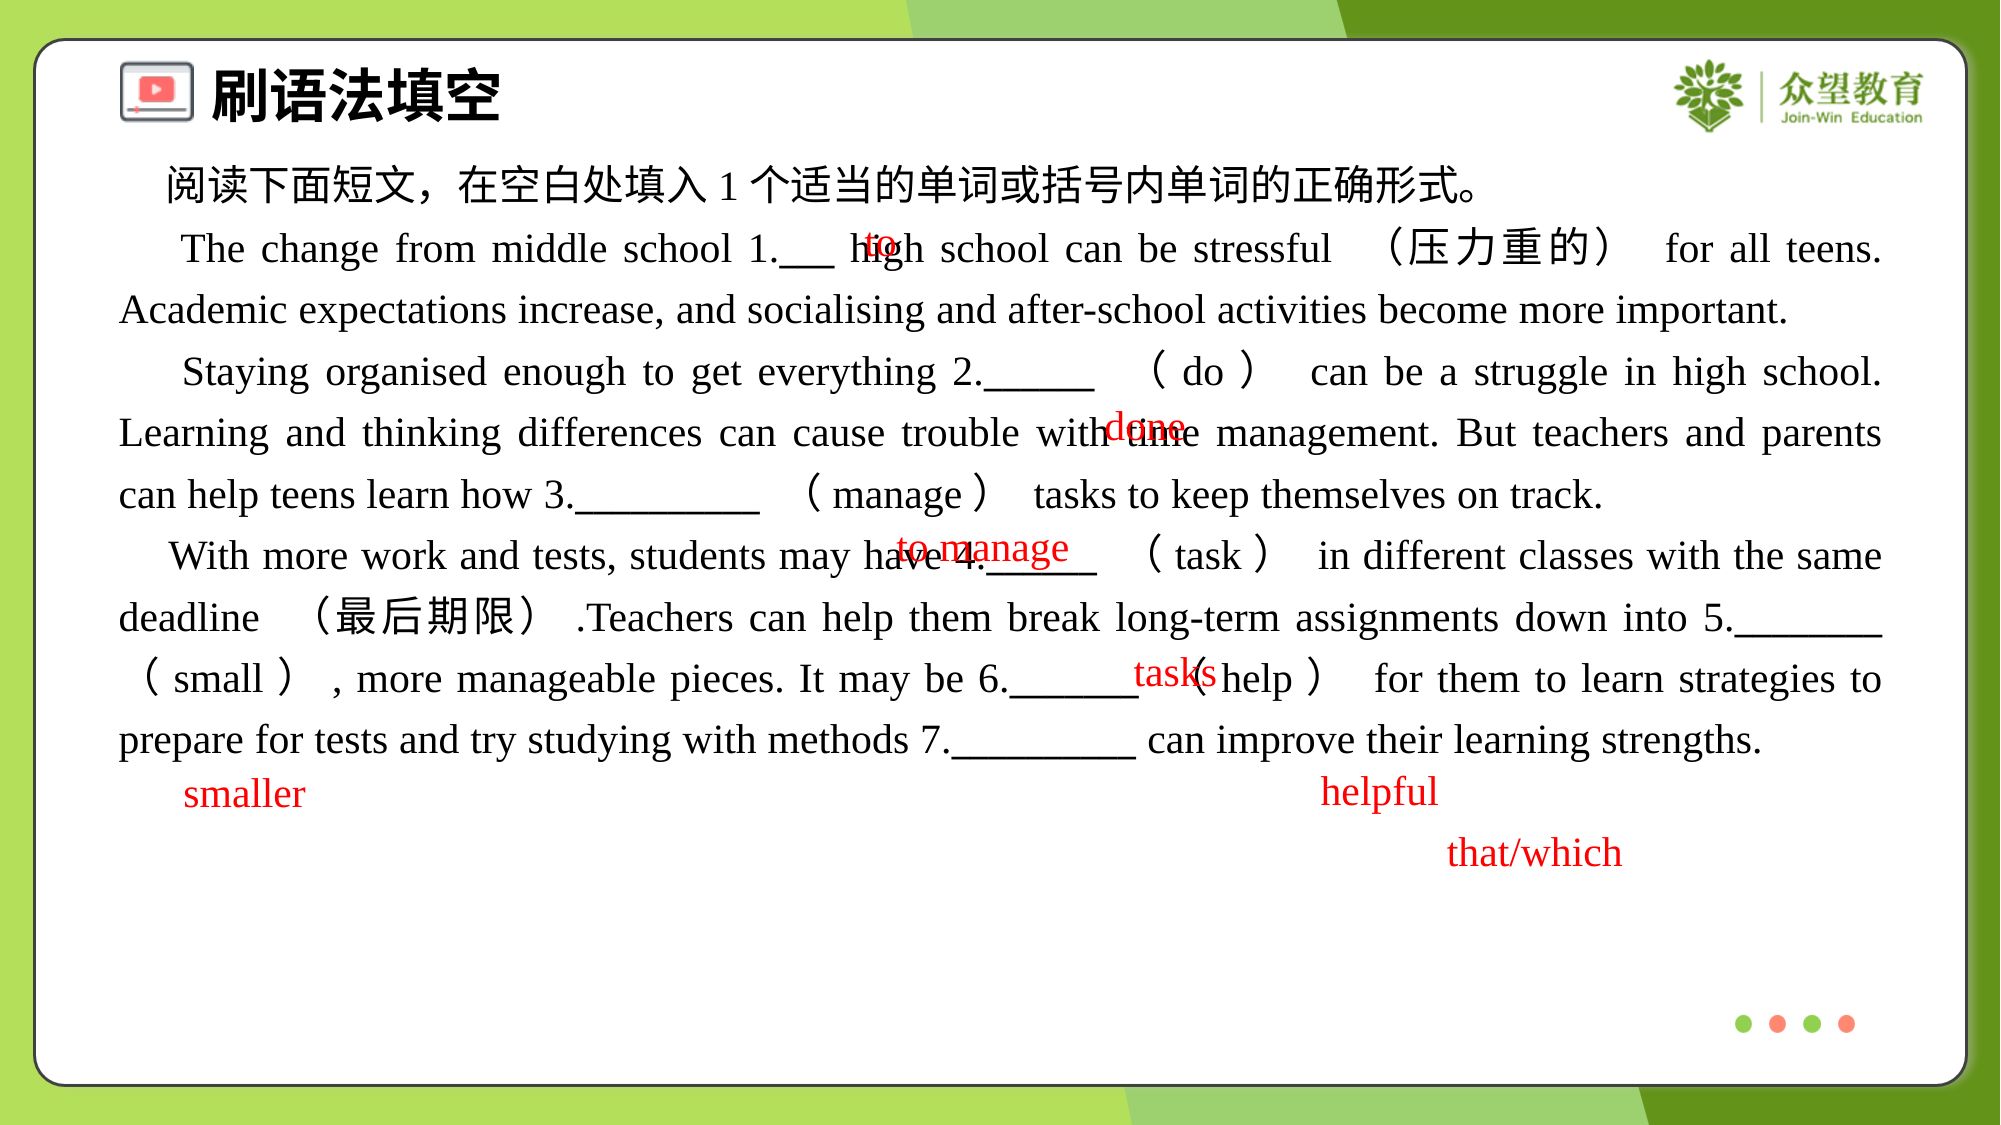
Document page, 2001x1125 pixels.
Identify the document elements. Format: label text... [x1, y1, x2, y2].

text_box 阅读下面短文，在空白处填入1个适当的单词或括号内单词的正确形式。 The change from middle school 1.___ high school can be stressful （压力重的） for all teens. Academic expectations increase, and socialising and after-school activities become more important. Staying organised enough to get everything 2.______ （do） can be a struggle in high school. Learning and thinking differences can cause trouble with time management. But teachers and parents can help teens learn how 3.__________ （manage） tasks to keep themselves on track. With more work and tests, students may have 4.______ （task） in different classes with the same deadline （最后期限）.Teachers can help them break long-term assignments down into 5.________ （small）, more manageable pieces. It may be 6._______ （help） for them to learn strategies to prepare for tests and try studying with methods 7.__________ can improve their learning strengths. [118, 147, 1883, 1009]
text_box done [1089, 387, 1201, 449]
text_box smaller [168, 754, 321, 816]
text_box helpful [1305, 752, 1454, 814]
text_box that/which [1432, 813, 1638, 876]
text_box to manage [876, 508, 1090, 570]
picture [0, 0, 2000, 1125]
text_box to [849, 202, 912, 265]
text_box tasks [1118, 633, 1233, 695]
